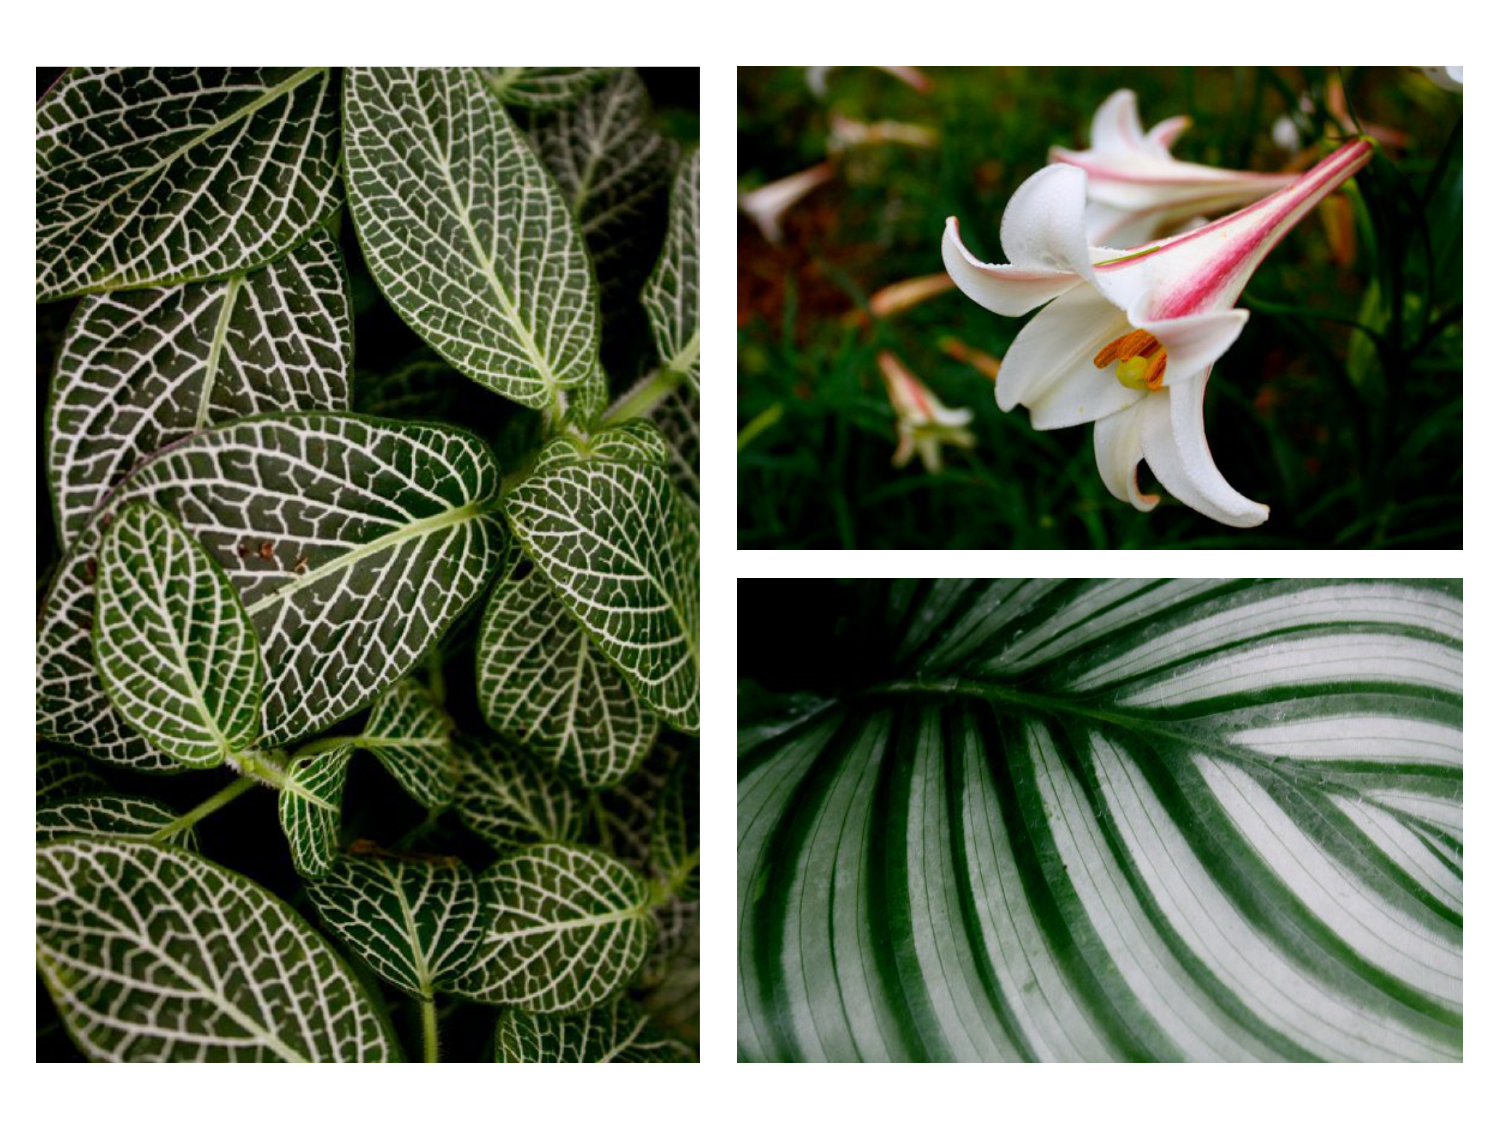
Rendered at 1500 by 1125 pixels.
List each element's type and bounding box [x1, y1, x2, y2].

picture [0, 65, 1463, 1063]
